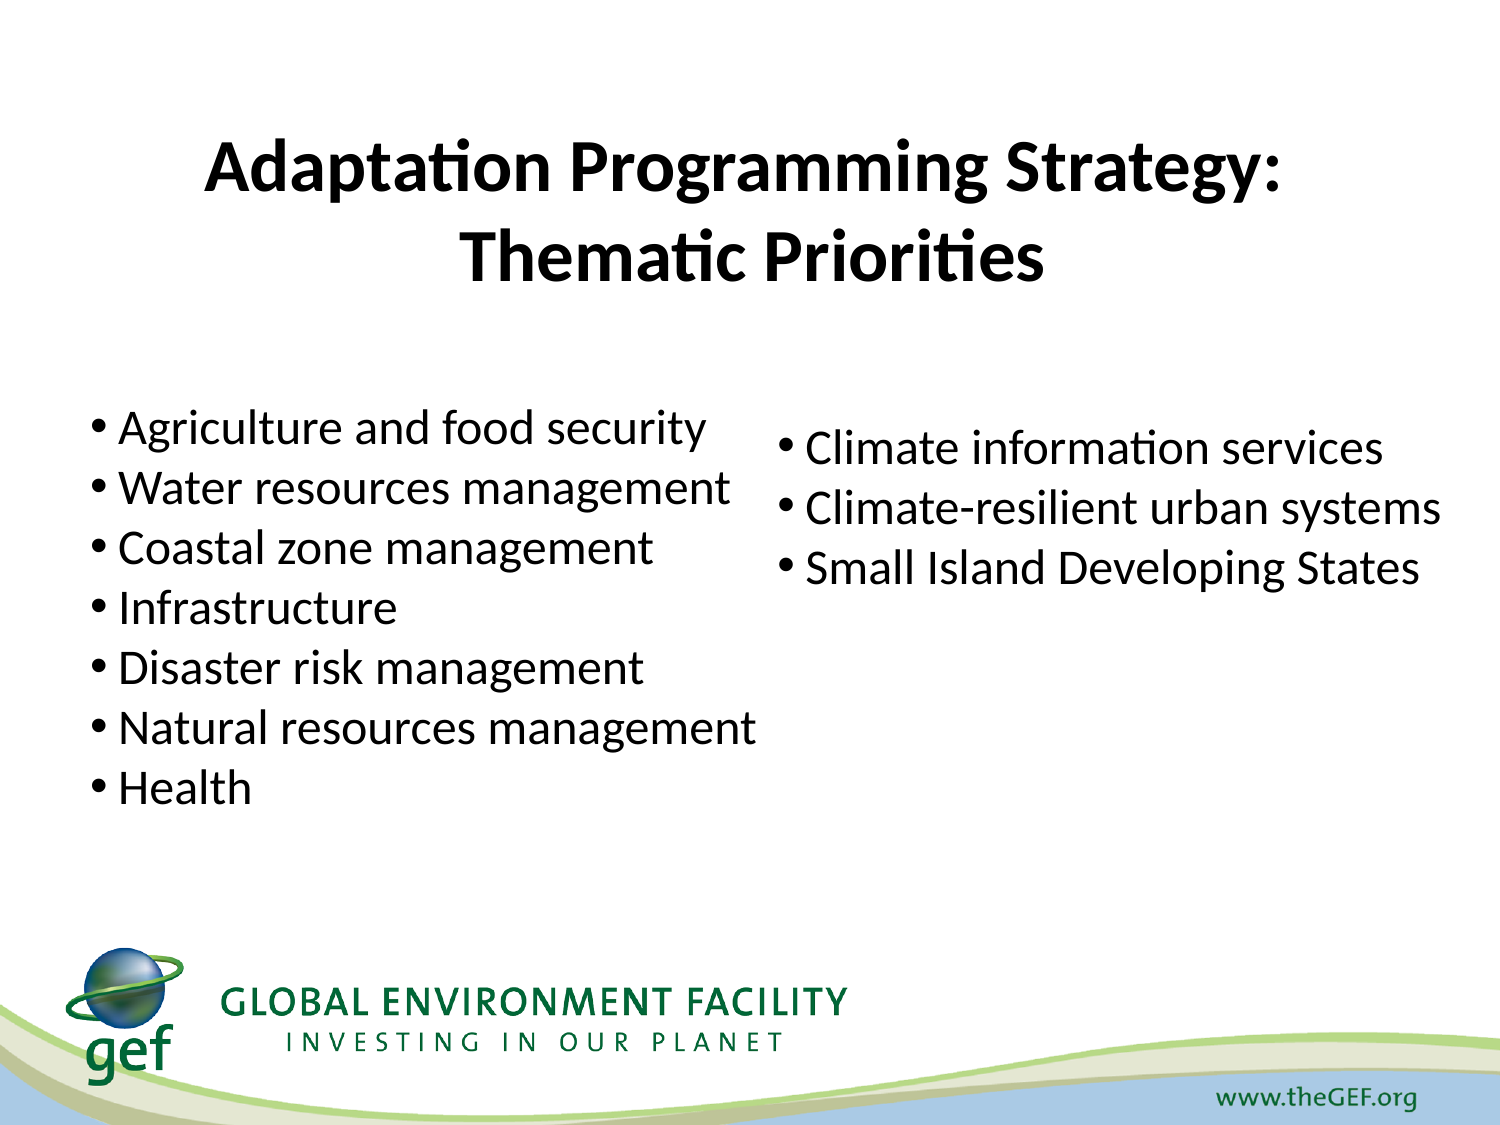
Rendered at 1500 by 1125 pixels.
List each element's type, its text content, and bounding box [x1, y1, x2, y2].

text_box Climate information services Climate-resilient urban systems Small Island Developing States [762, 406, 1500, 602]
list Agriculture and food security Water resources management Coastal zone management Infrastructure Disaster risk management Natural resources management Health [74, 387, 788, 1063]
picture [0, 920, 1500, 1125]
title Adaptation Programming Strategy: Thematic Priorities [77, 112, 1429, 301]
